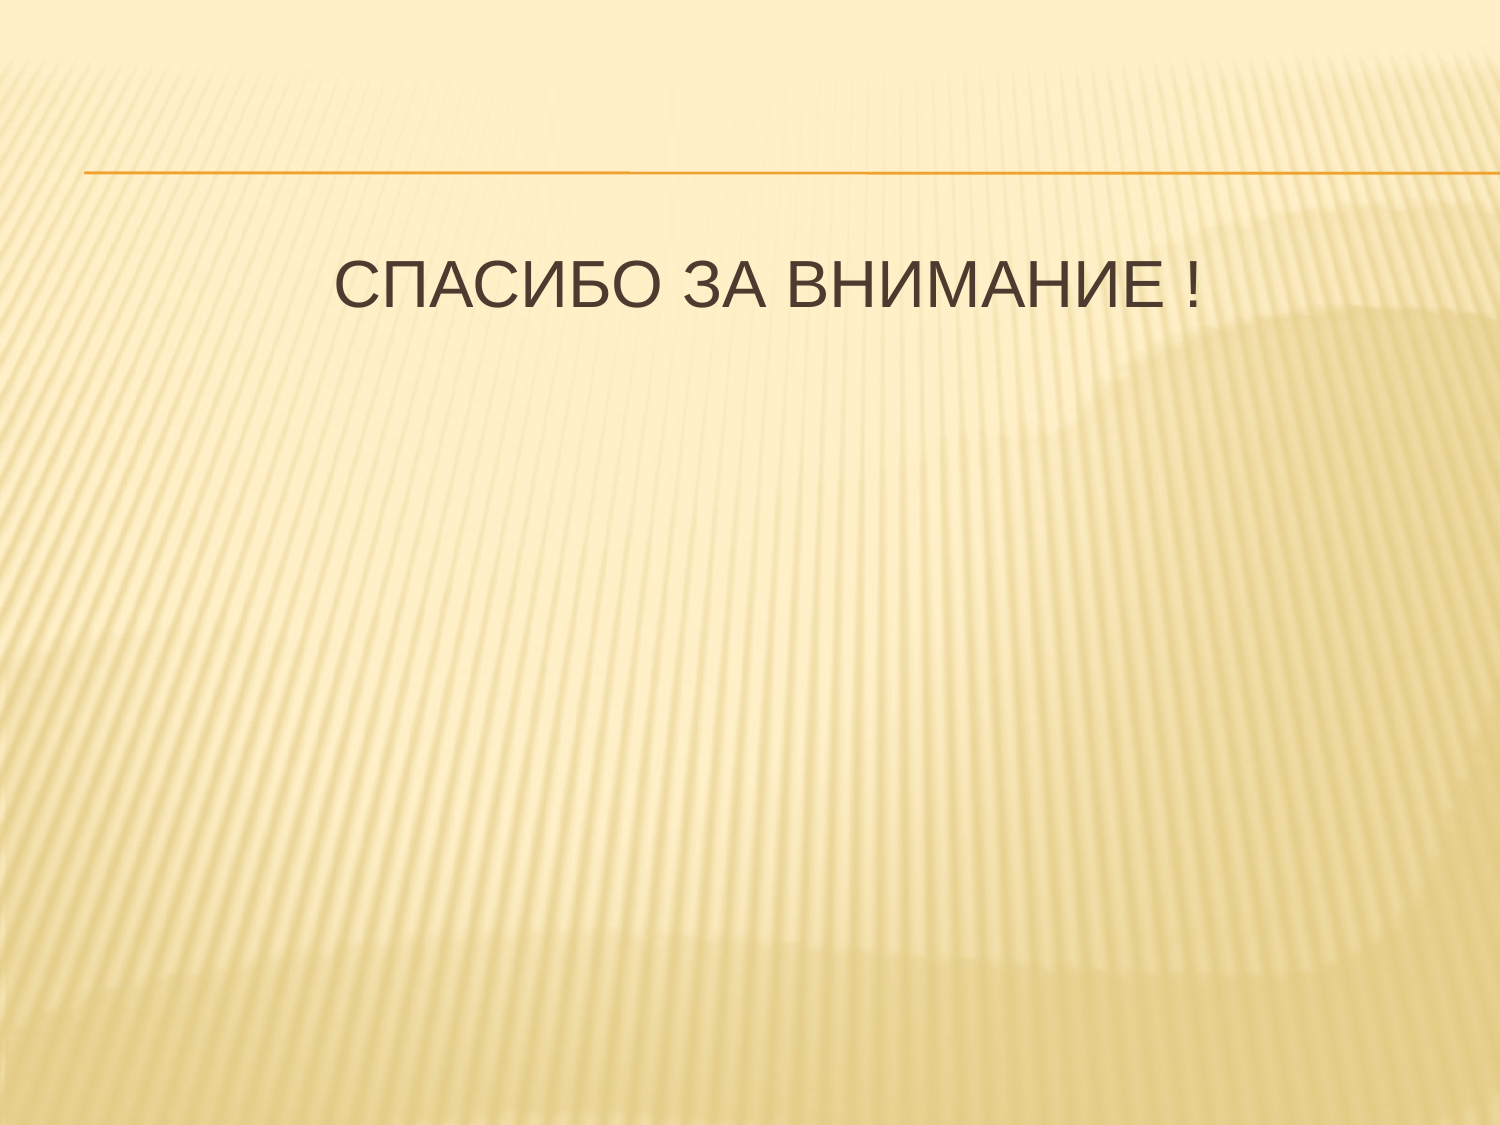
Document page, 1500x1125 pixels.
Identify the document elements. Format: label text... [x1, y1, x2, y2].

title Спасибо за внимание ! [93, 187, 1444, 375]
